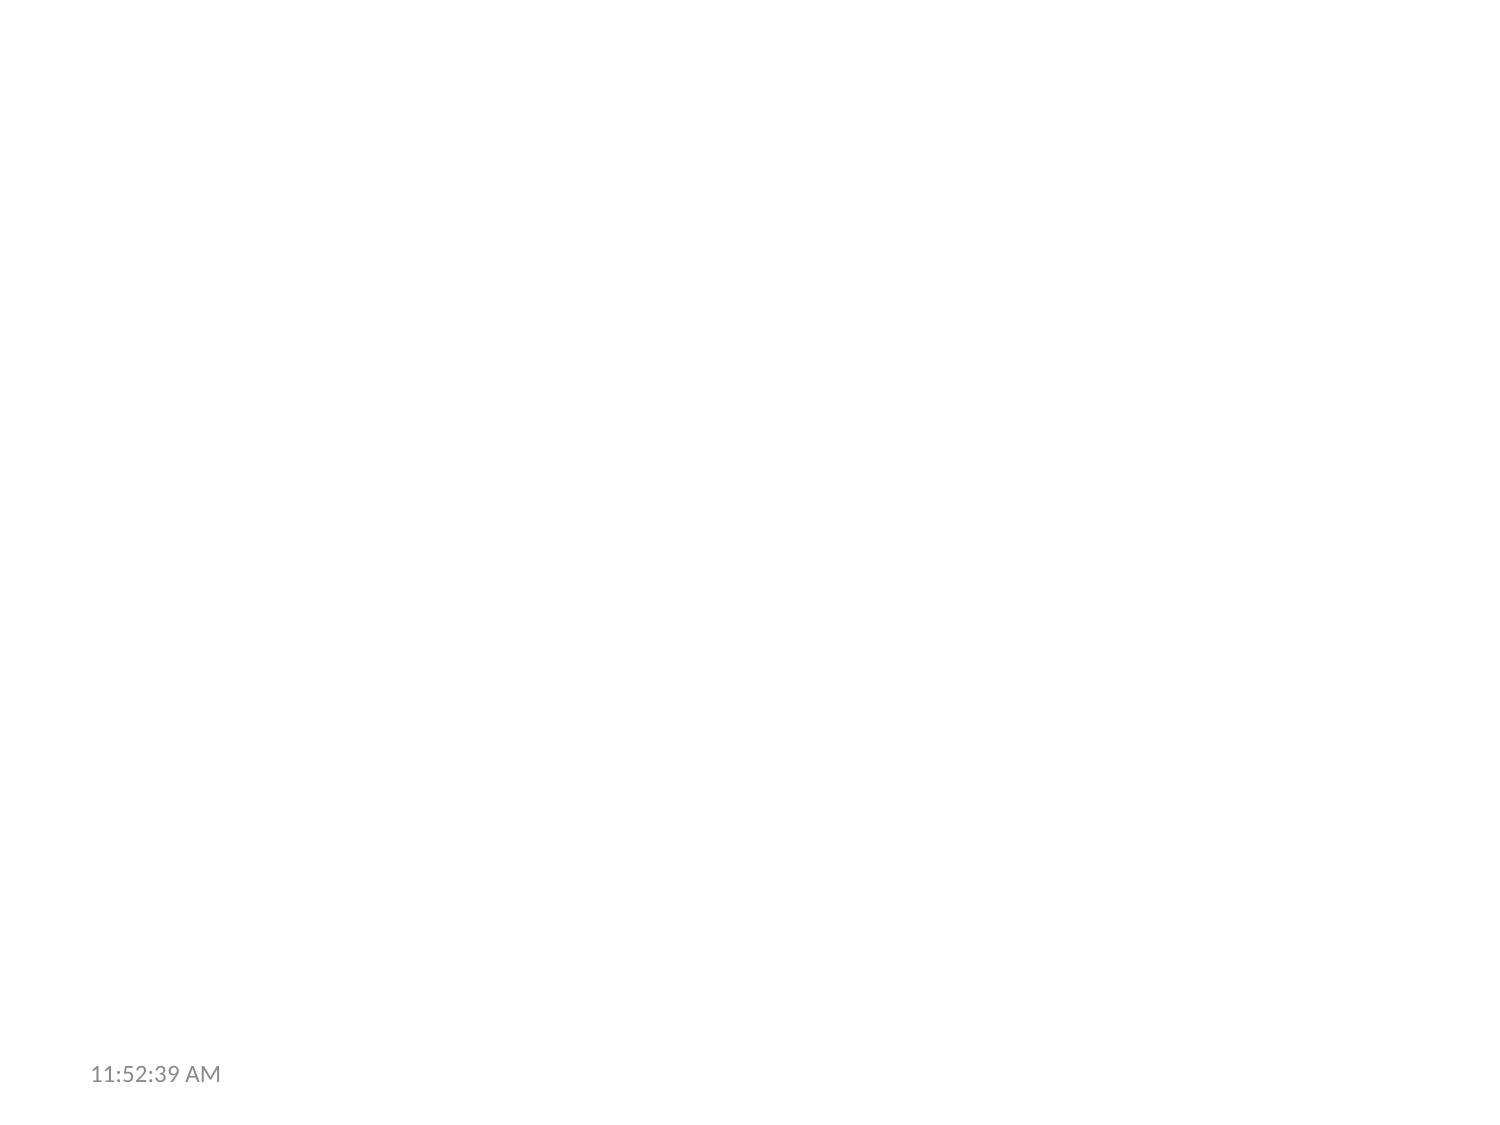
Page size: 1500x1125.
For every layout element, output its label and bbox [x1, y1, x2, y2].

slide_number [75, 1042, 425, 1103]
